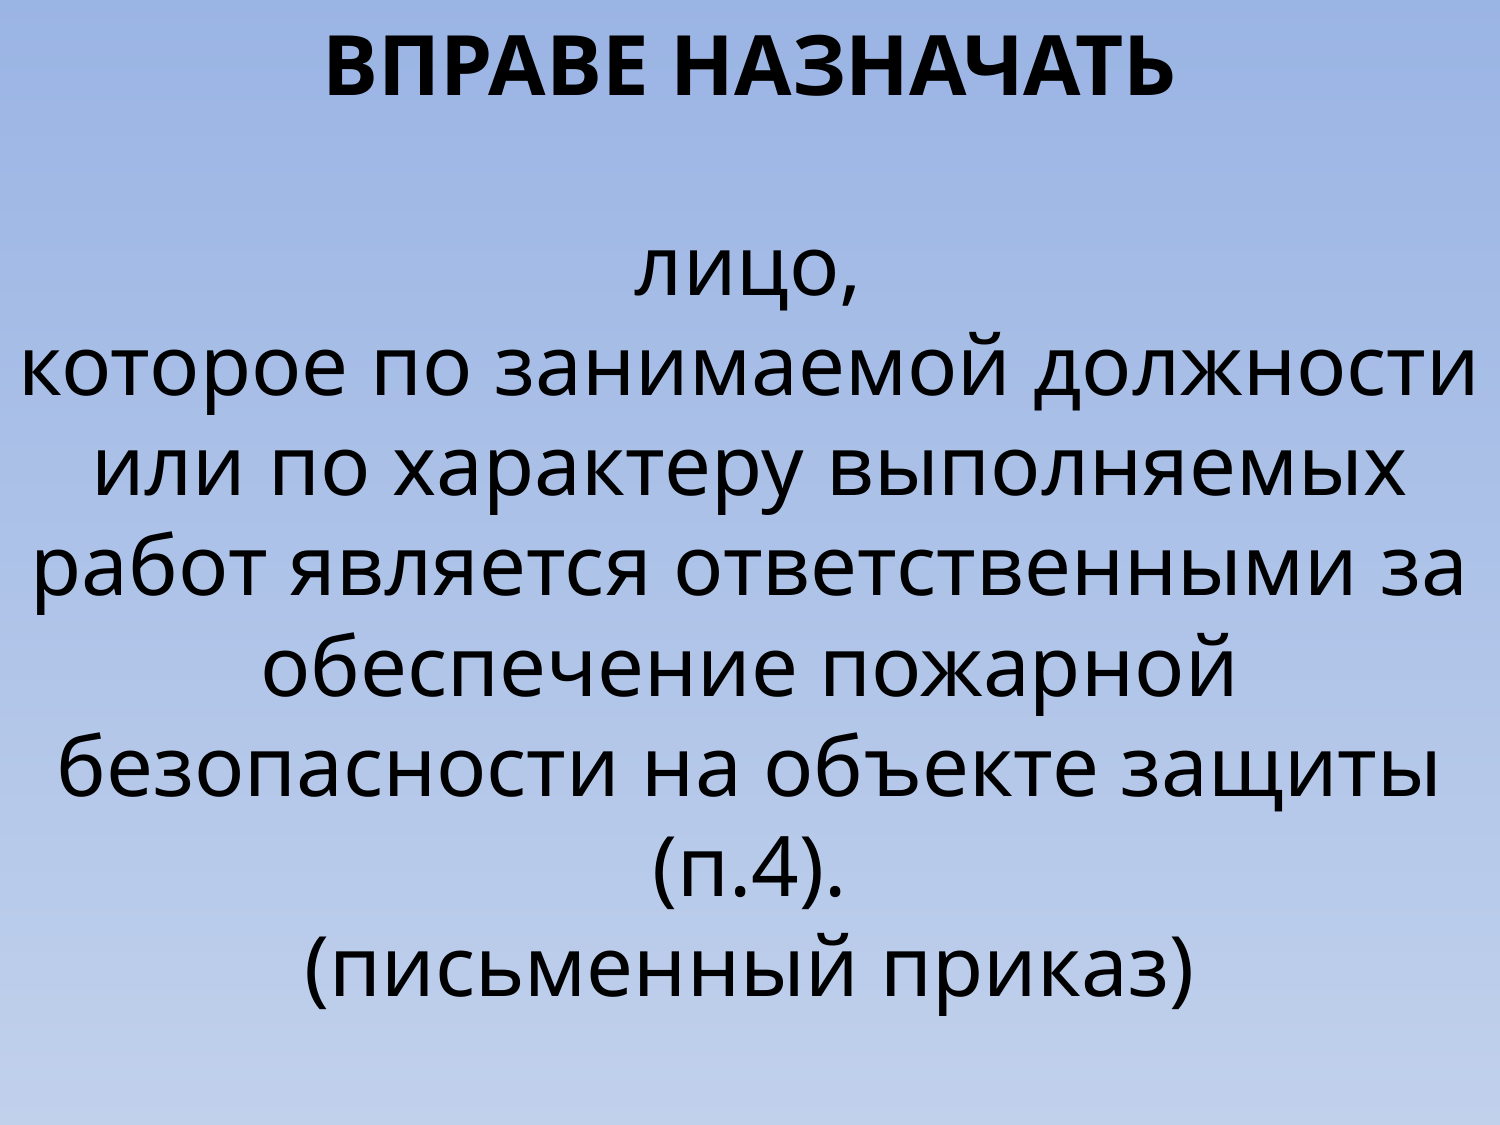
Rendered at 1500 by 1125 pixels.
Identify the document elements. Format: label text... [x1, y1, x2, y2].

title ВПРАВЕ НАЗНАЧАТЬ лицо, которое по занимаемой должности или по характеру выполняемых работ является ответственными за обеспечение пожарной безопасности на объекте защиты (п.4). (письменный приказ) [0, 0, 1500, 1125]
